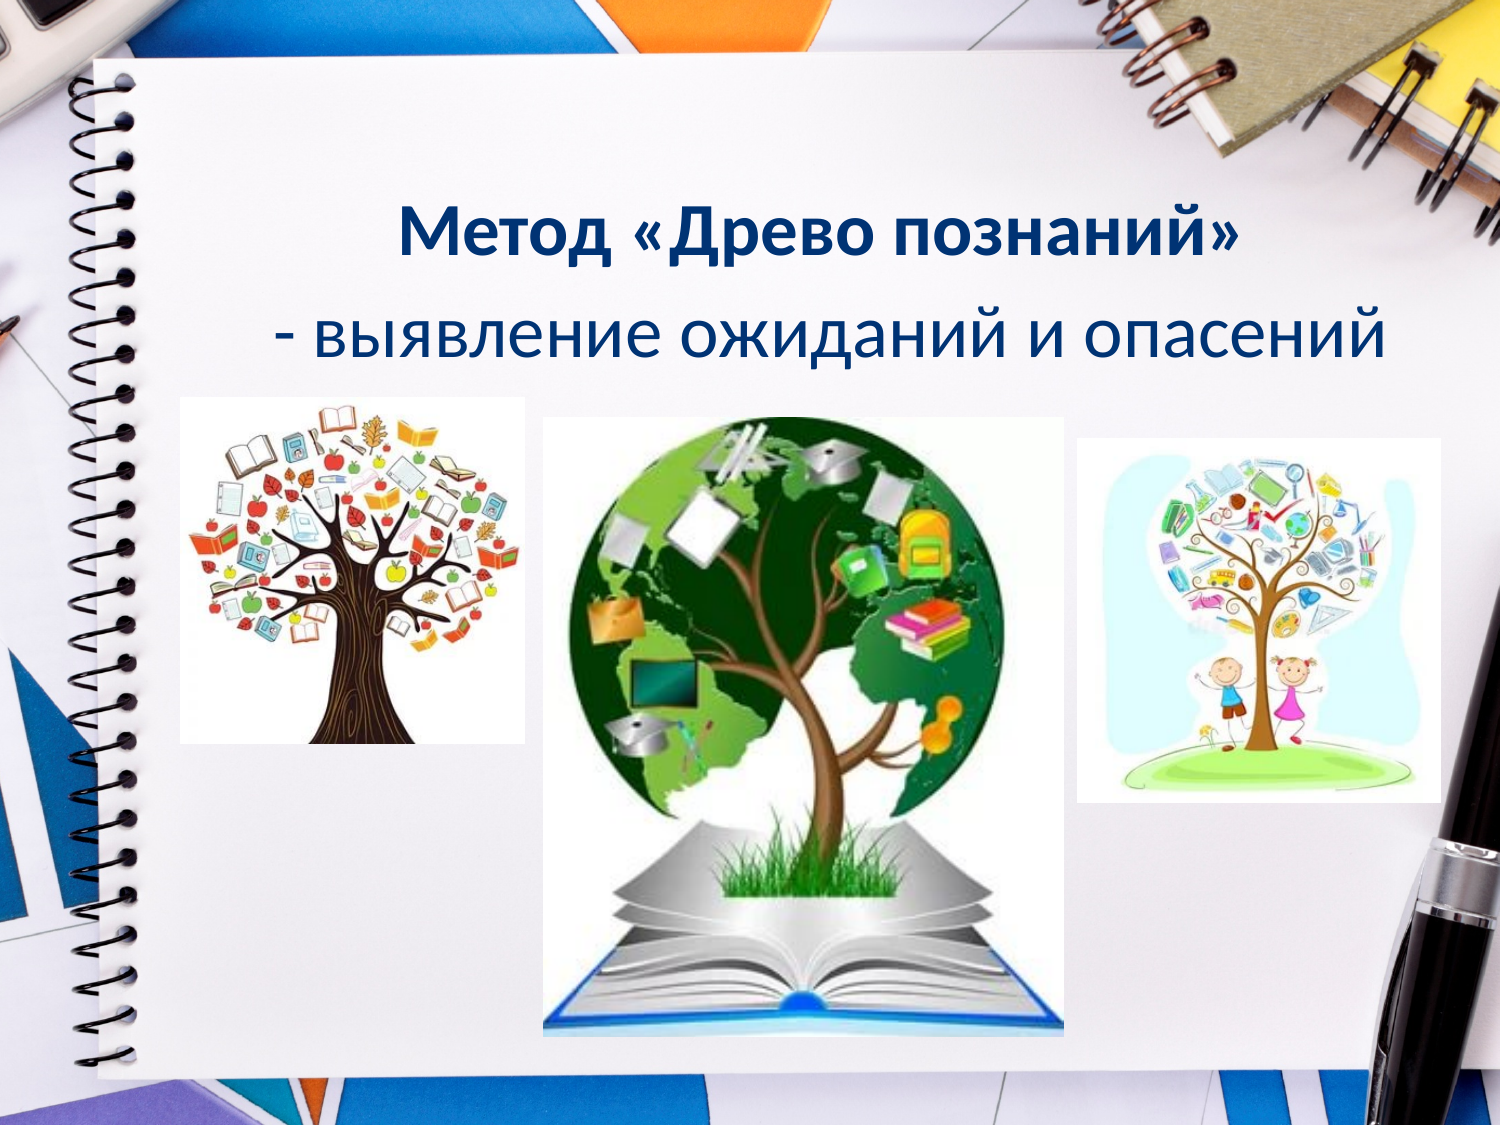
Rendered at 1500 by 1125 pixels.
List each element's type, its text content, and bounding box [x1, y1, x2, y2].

picture [0, 0, 1500, 1125]
list Метод «Древо познаний» - выявление ожиданий и опасений [227, 183, 1415, 400]
